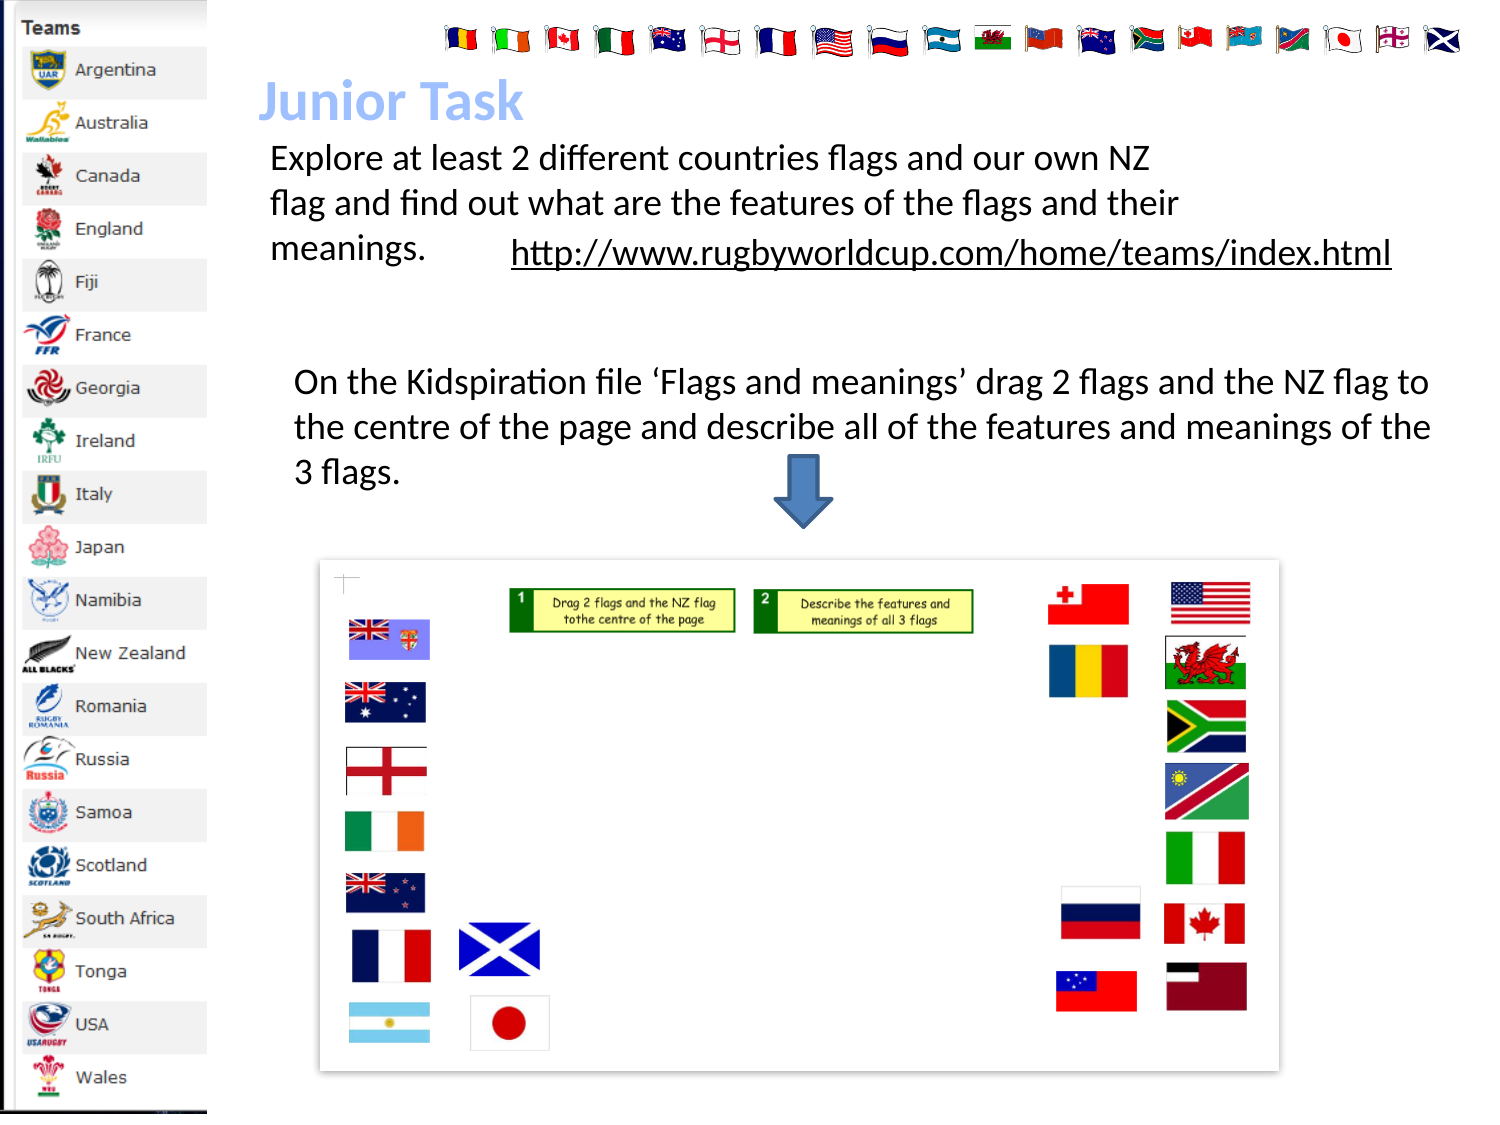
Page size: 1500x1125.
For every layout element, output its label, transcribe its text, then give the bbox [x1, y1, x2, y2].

picture [1024, 25, 1063, 52]
picture [754, 25, 797, 59]
picture [1076, 25, 1116, 57]
picture [1177, 25, 1213, 50]
picture [1323, 25, 1362, 56]
text_box Explore at least 2 different countries flags and our own NZ flag and find out what are the features of the flags and their meanings. [255, 125, 1201, 276]
title http://www.rugbyworldcup.com/home/teams/index.html [411, 201, 1500, 300]
picture [1129, 25, 1165, 54]
picture [592, 25, 635, 58]
picture [810, 25, 853, 60]
picture [0, 0, 207, 1115]
picture [1226, 25, 1262, 51]
text_box On the Kidspiration file ‘Flags and meanings’ drag 2 flags and the NZ flag to the centre of the page and describe all of the features and meanings of the 3 flags. [279, 349, 1455, 500]
picture [699, 25, 741, 58]
text_box [773, 454, 834, 530]
picture [1275, 25, 1310, 54]
text_box Junior Task [243, 54, 540, 140]
picture [1375, 25, 1410, 54]
picture [543, 25, 580, 54]
picture [974, 25, 1012, 50]
picture [333, 573, 1266, 1057]
picture [866, 25, 909, 60]
picture [444, 25, 478, 52]
picture [490, 25, 531, 56]
picture [648, 25, 686, 55]
picture [922, 25, 961, 56]
picture [1423, 25, 1460, 55]
